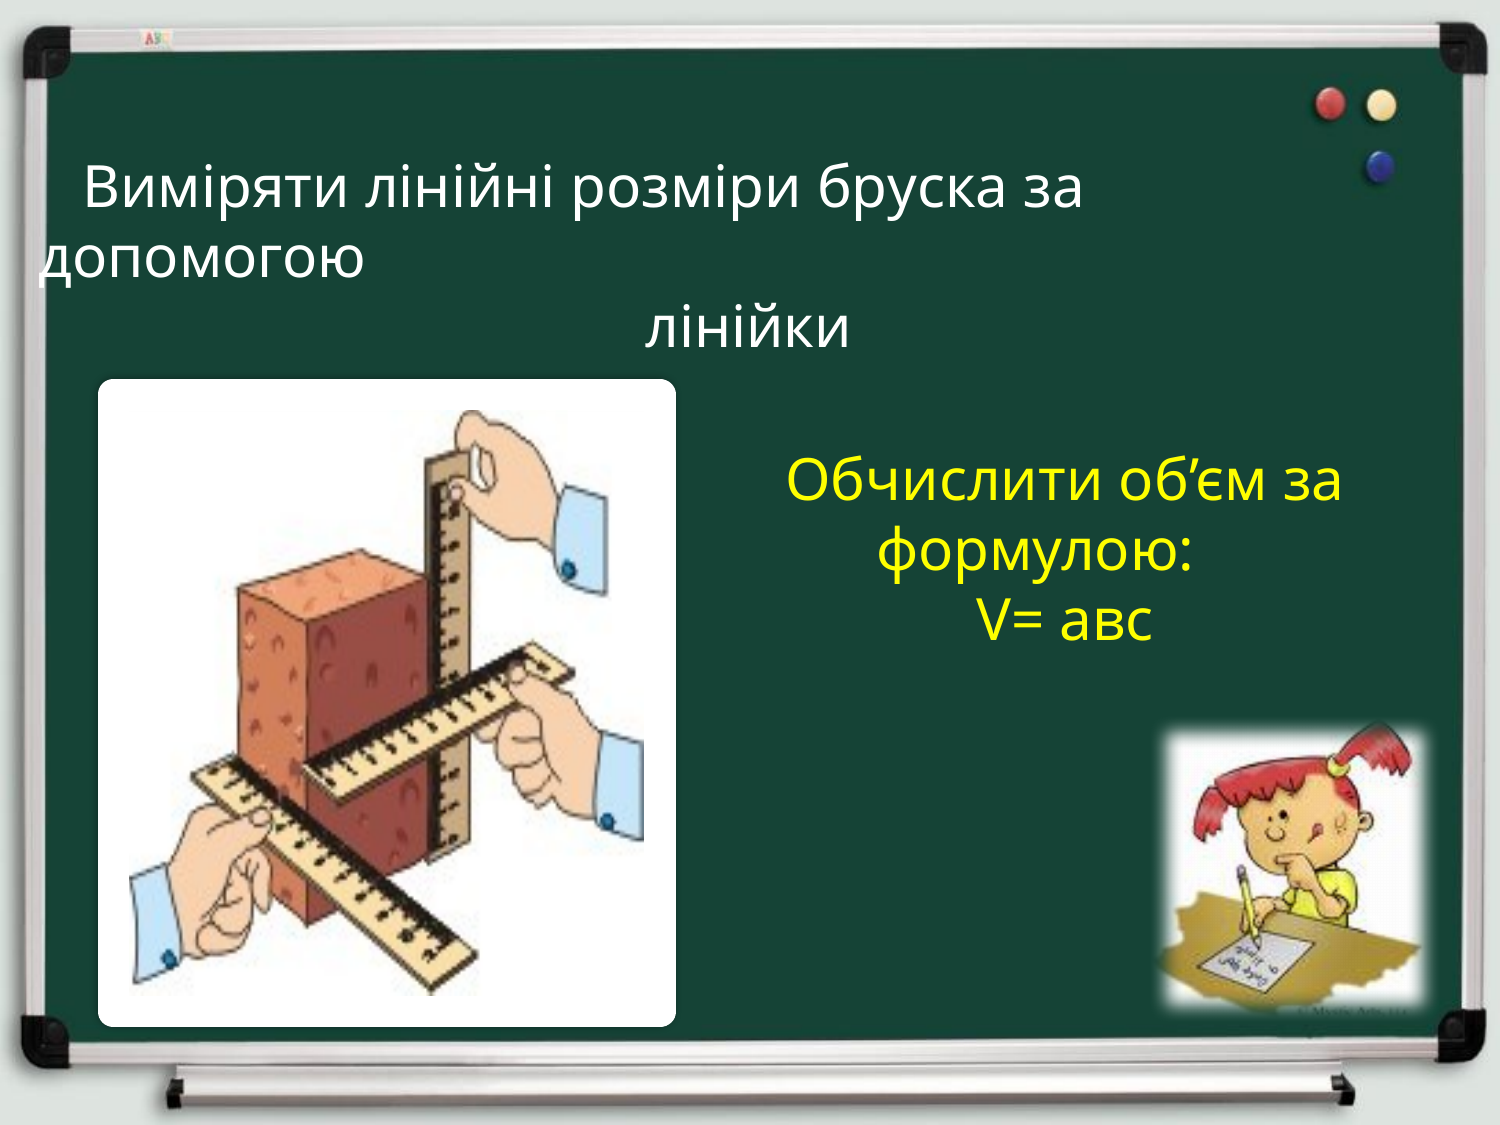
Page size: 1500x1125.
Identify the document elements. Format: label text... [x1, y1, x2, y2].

text_box Обчислити об’єм за формулою: V= авс [650, 434, 1442, 660]
picture [0, 0, 1500, 1125]
text_box Виміряти лінійні розміри бруска за допомогою лінійки [23, 141, 1430, 427]
